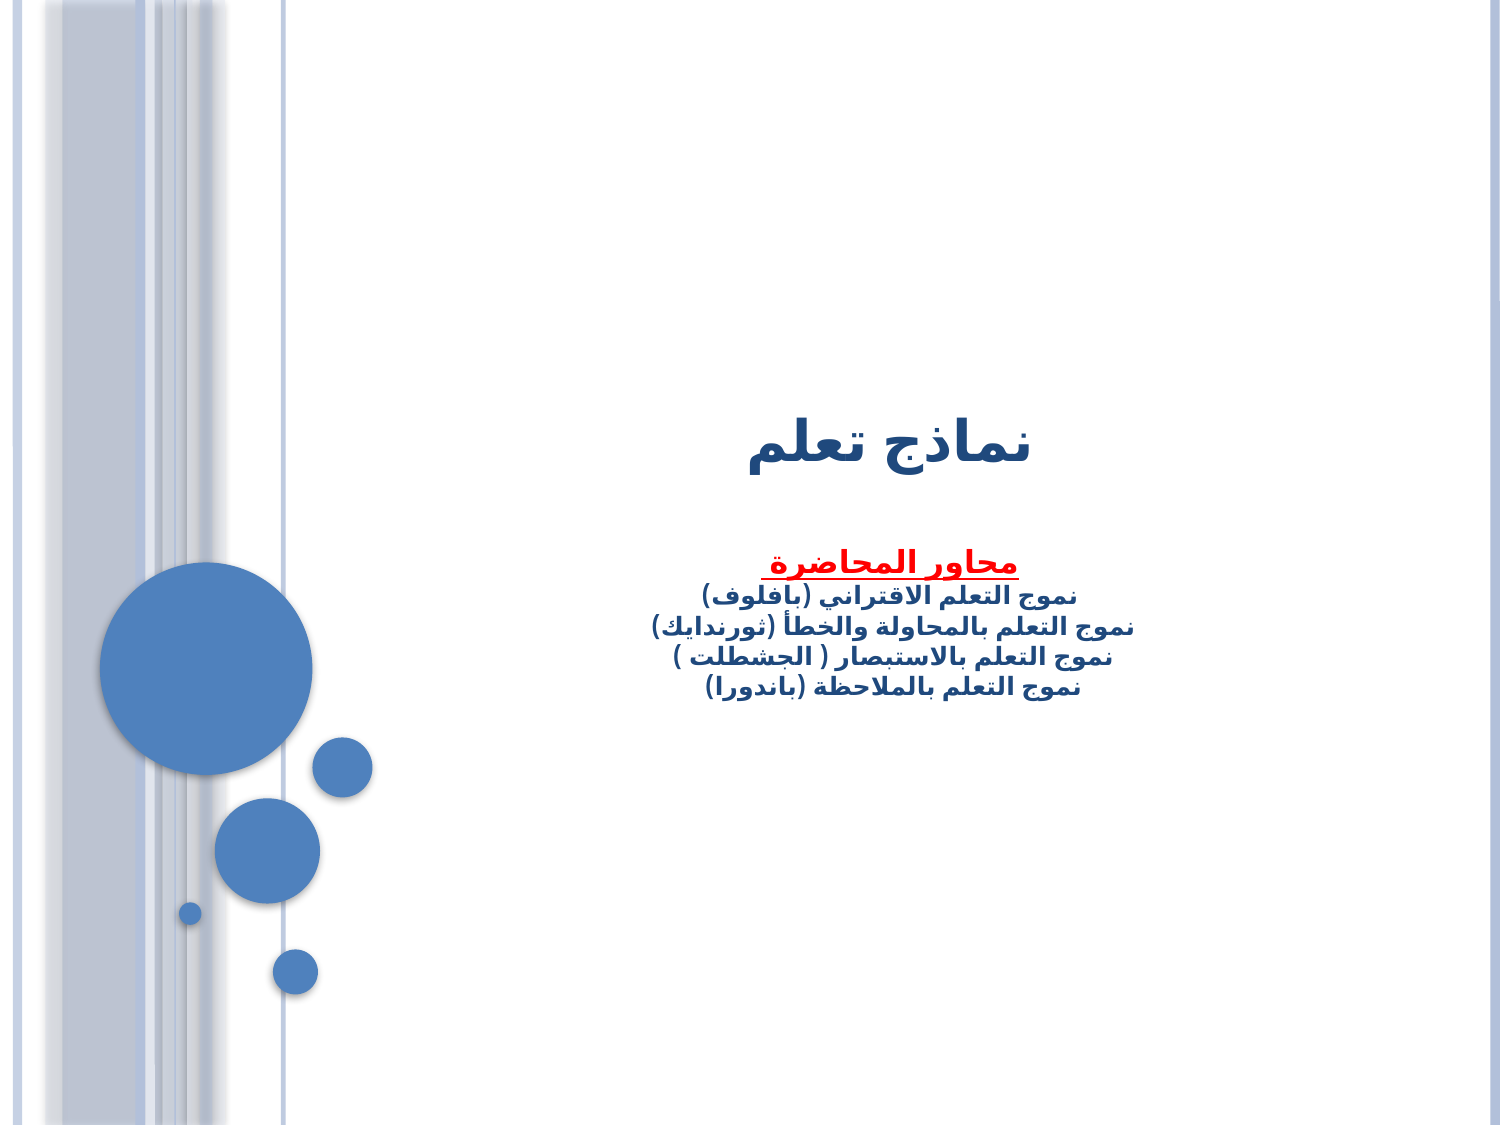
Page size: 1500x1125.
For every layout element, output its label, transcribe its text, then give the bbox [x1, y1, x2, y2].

title نماذج تعلم محاور المحاضرة نموج التعلم الاقتراني (بافلوف) نموج التعلم بالمحاولة والخطأ (ثورندايك) نموج التعلم بالاستبصار ( الجشطلت ) نموج التعلم بالملاحظة (باندورا) [383, 397, 1397, 708]
